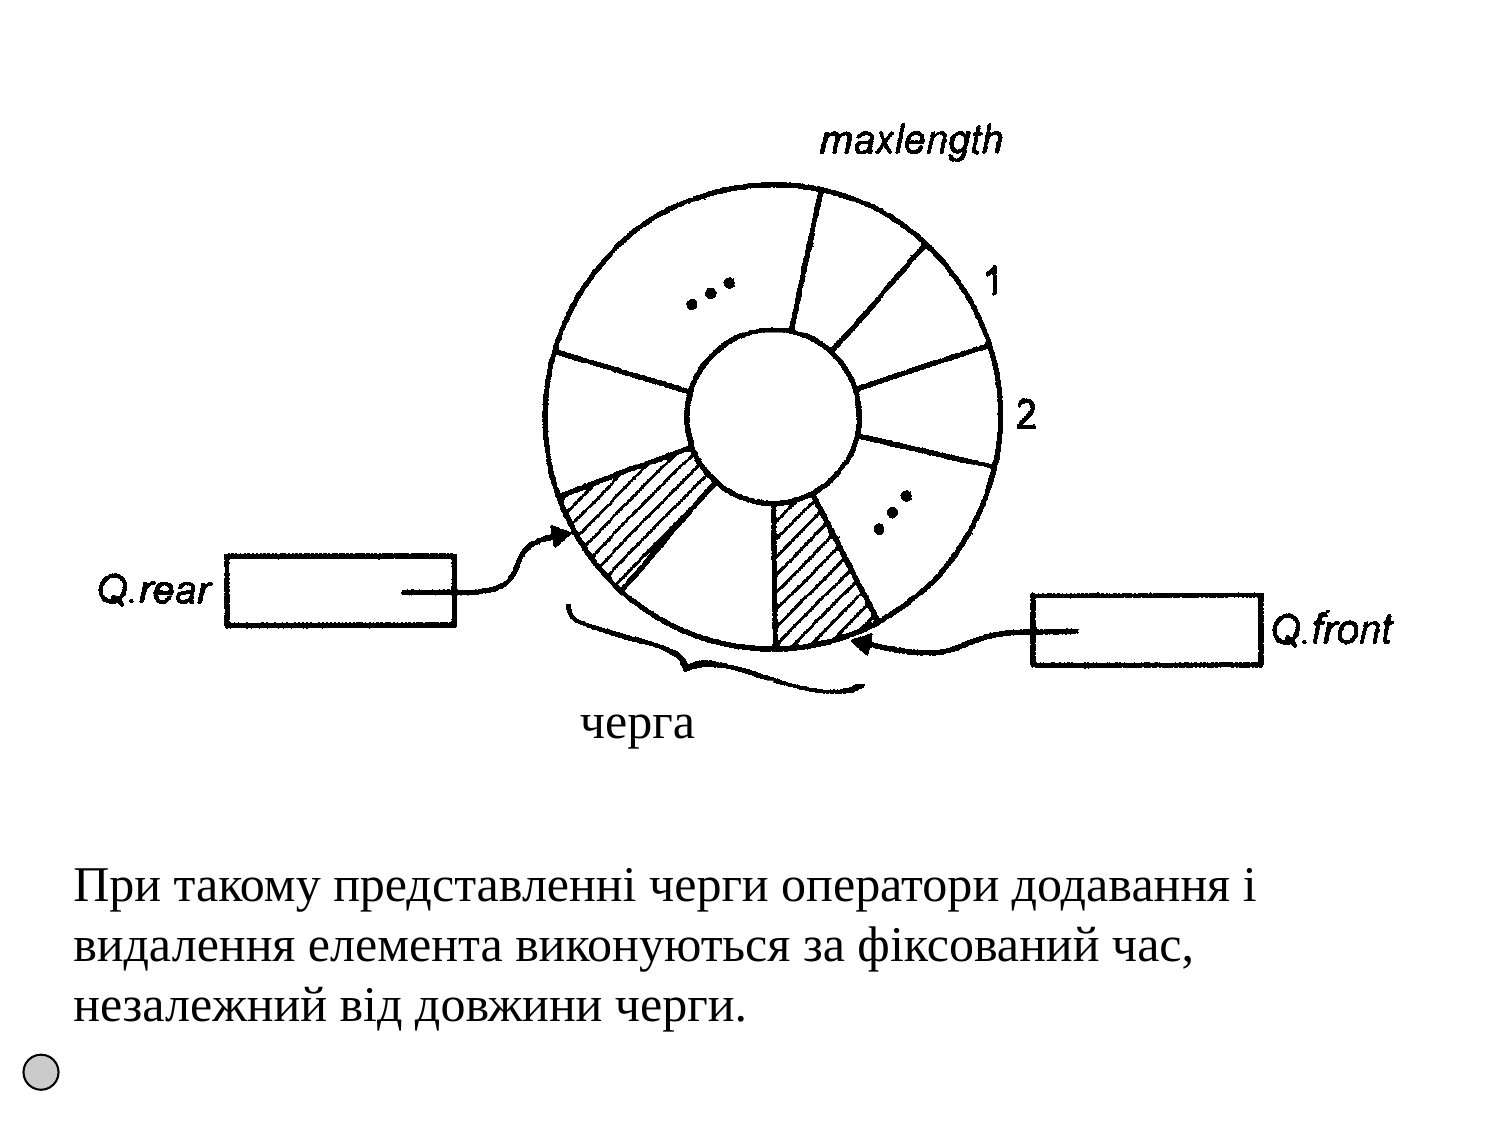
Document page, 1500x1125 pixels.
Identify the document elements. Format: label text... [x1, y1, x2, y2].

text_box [70, 70, 1426, 756]
text_box При такому представленні черги оператори додавання і видалення елемента виконуються за фіксований час, незалежний від довжини черги. [58, 843, 1430, 1039]
text_box [23, 1054, 59, 1090]
